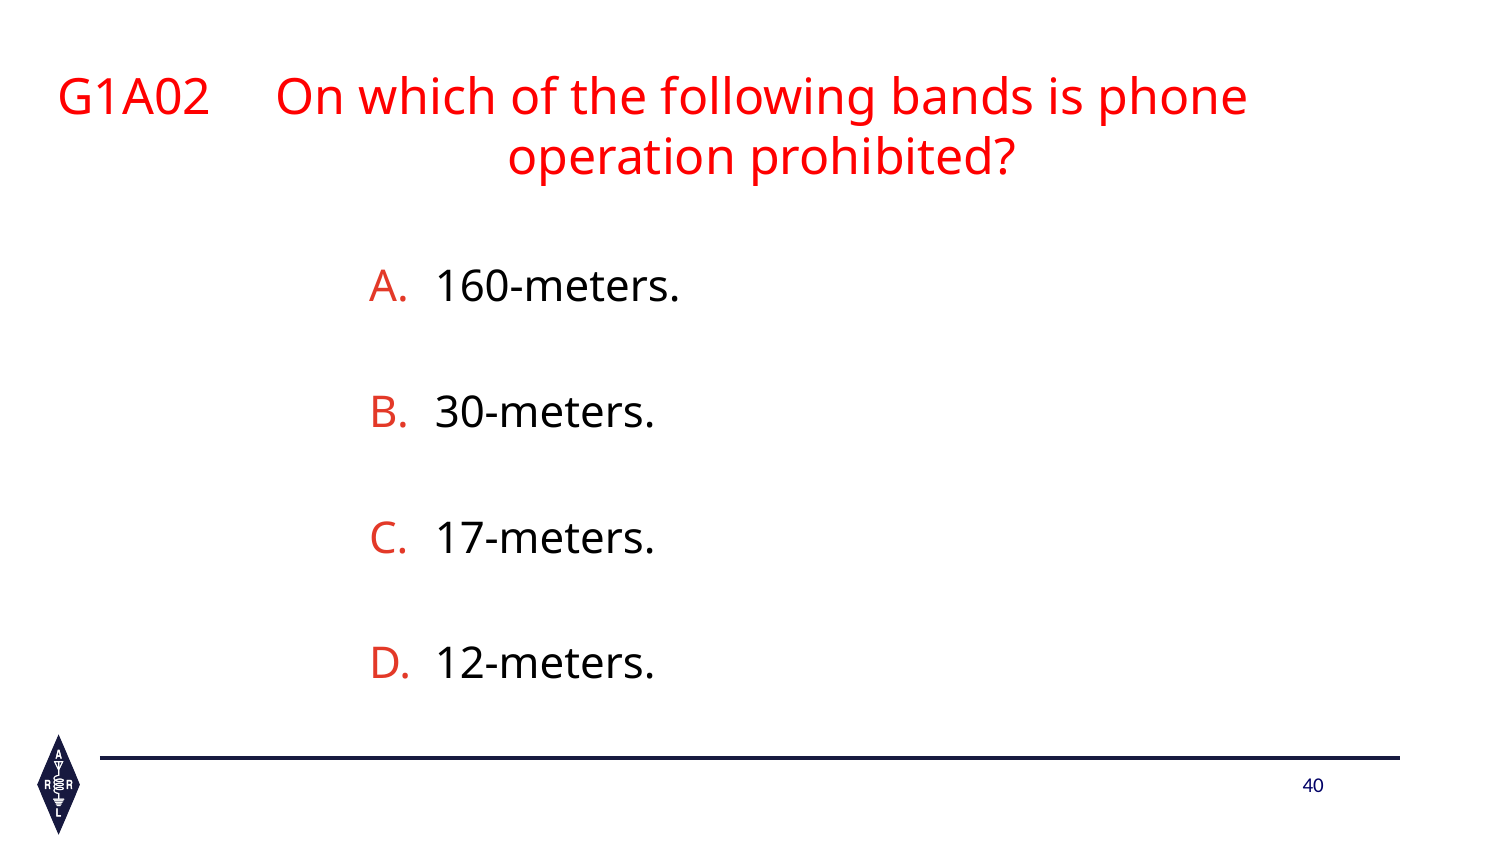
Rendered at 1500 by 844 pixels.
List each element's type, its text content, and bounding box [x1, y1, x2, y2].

slide_number 40 [1302, 761, 1400, 807]
text_box G1A02 On which of the following bands is phone operation prohibited? [41, 57, 1458, 193]
list 160-meters. ​ 30-meters. ​ 17-meters.​ 12-meters. [369, 257, 1131, 703]
picture [37, 734, 80, 835]
